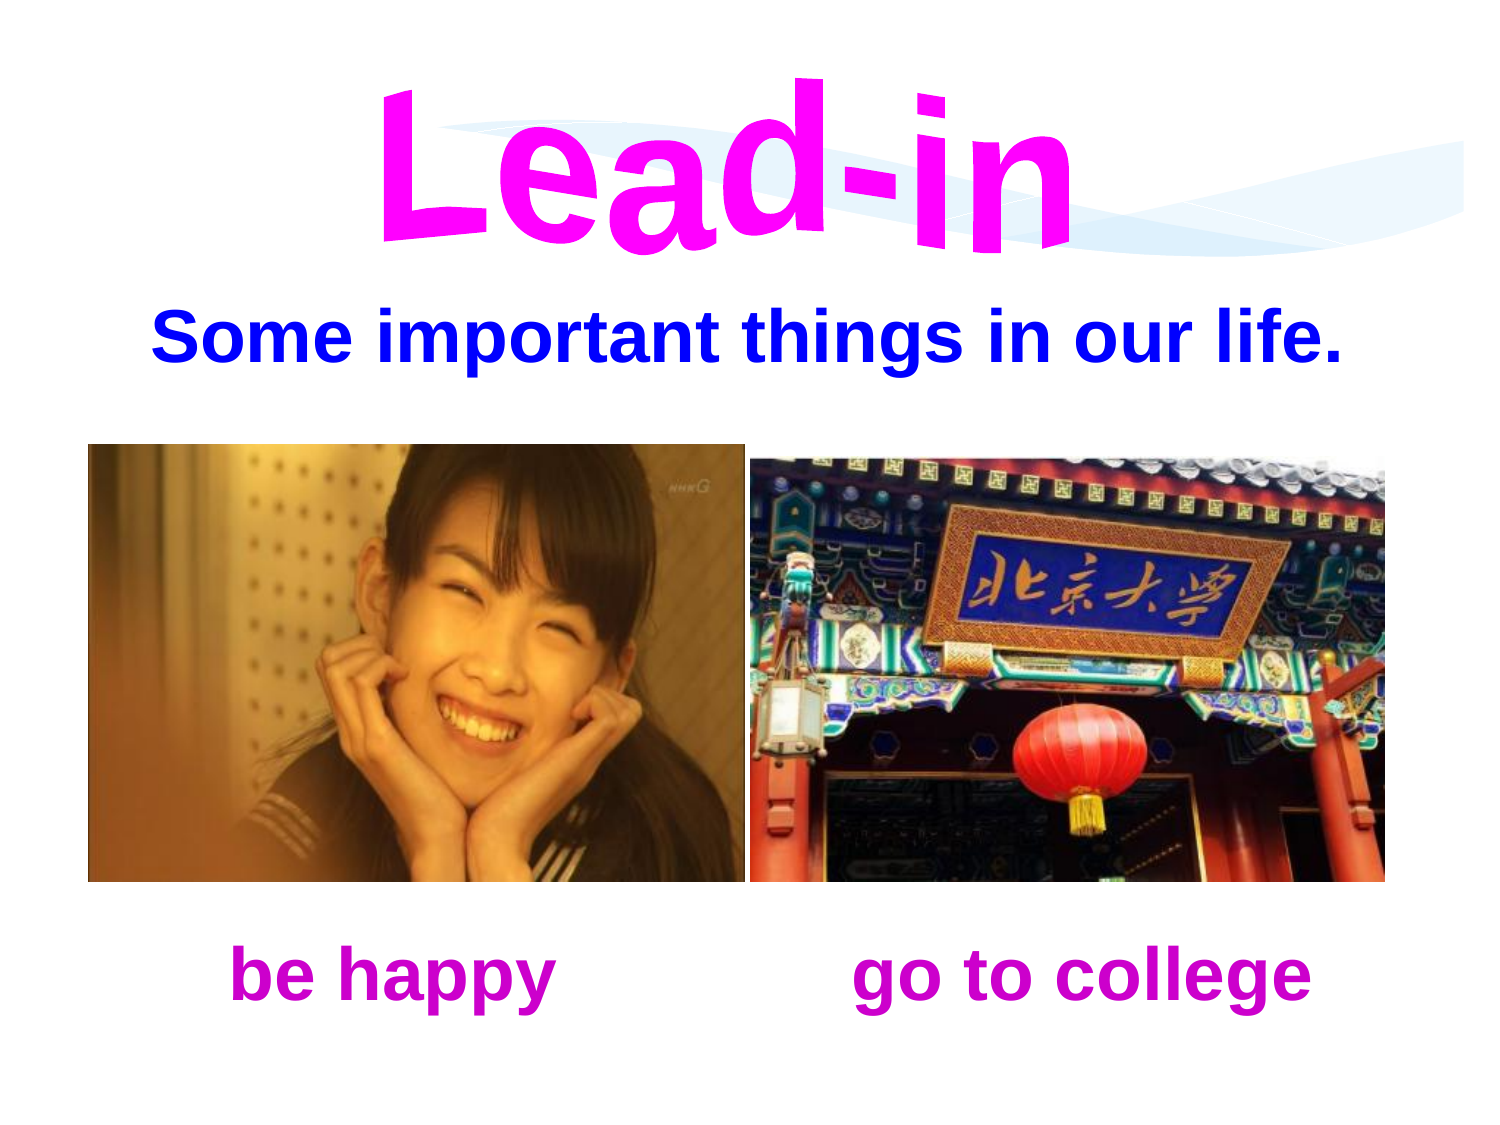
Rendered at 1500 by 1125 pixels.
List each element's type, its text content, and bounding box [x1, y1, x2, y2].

text_box be happy [213, 917, 573, 1023]
text_box go to college [836, 917, 1329, 1023]
picture [88, 443, 745, 882]
text_box Some important things in our life. [135, 280, 1388, 385]
picture [749, 455, 1385, 882]
